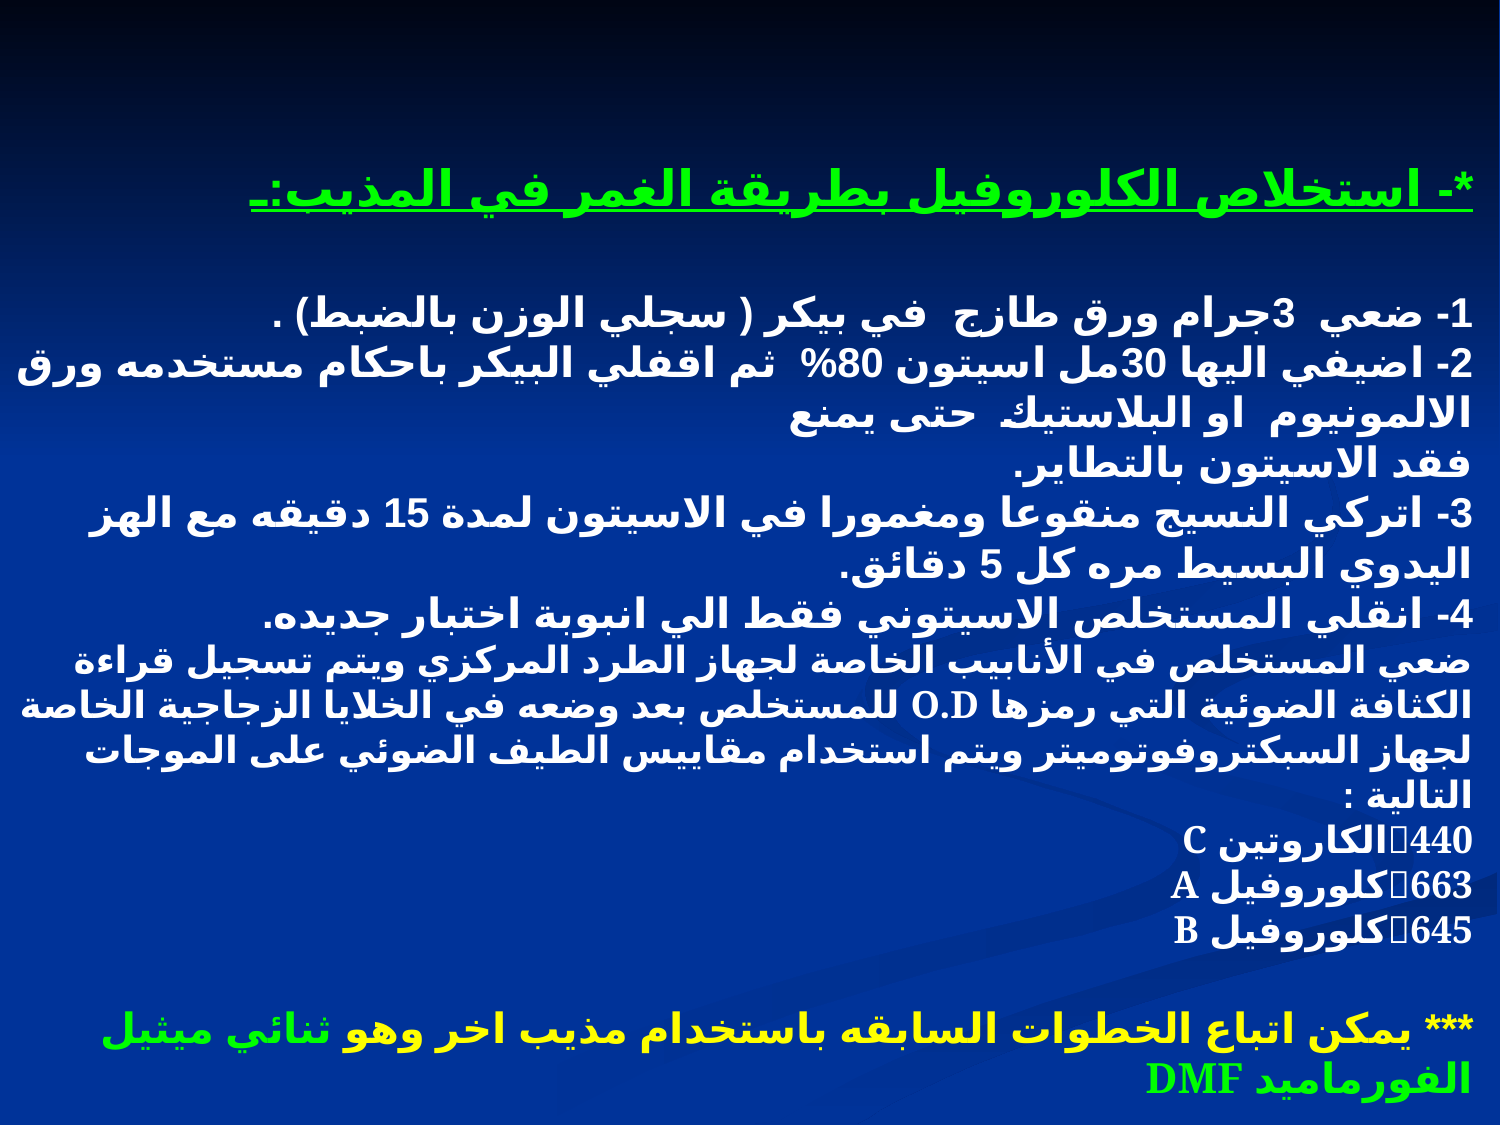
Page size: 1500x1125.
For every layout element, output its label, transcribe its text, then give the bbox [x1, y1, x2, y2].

text_box *- استخلاص الكلوروفيل بطريقة الغمر في المذيب:ـ 1- ضعي 3جرام ورق طازج في بيكر ( سجلي الوزن بالضبط) . 2- اضيفي اليها 30مل اسيتون 80% ثم اقفلي البيكر باحكام مستخدمه ورق الالمونيوم او البلاستيك حتى يمنع فقد الاسيتون بالتطاير. 3- اتركي النسيج منقوعا ومغمورا في الاسيتون لمدة 15 دقيقه مع الهز اليدوي البسيط مره كل 5 دقائق. 4- انقلي المستخلص الاسيتوني فقط الي انبوبة اختبار جديده. ضعي المستخلص في الأنابيب الخاصة لجهاز الطرد المركزي ويتم تسجيل قراءة الكثافة الضوئية التي رمزها O.D للمستخلص بعد وضعه في الخلايا الزجاجية الخاصة لجهاز السبكتروفوتوميتر ويتم استخدام مقاييس الطيف الضوئي على الموجات التالية : 440الكاروتين C 663كلوروفيل A 645كلوروفيل B *** يمكن اتباع الخطوات السابقه باستخدام مذيب اخر وهو ثنائي ميثيل الفورماميد DMF [0, 148, 1488, 1125]
